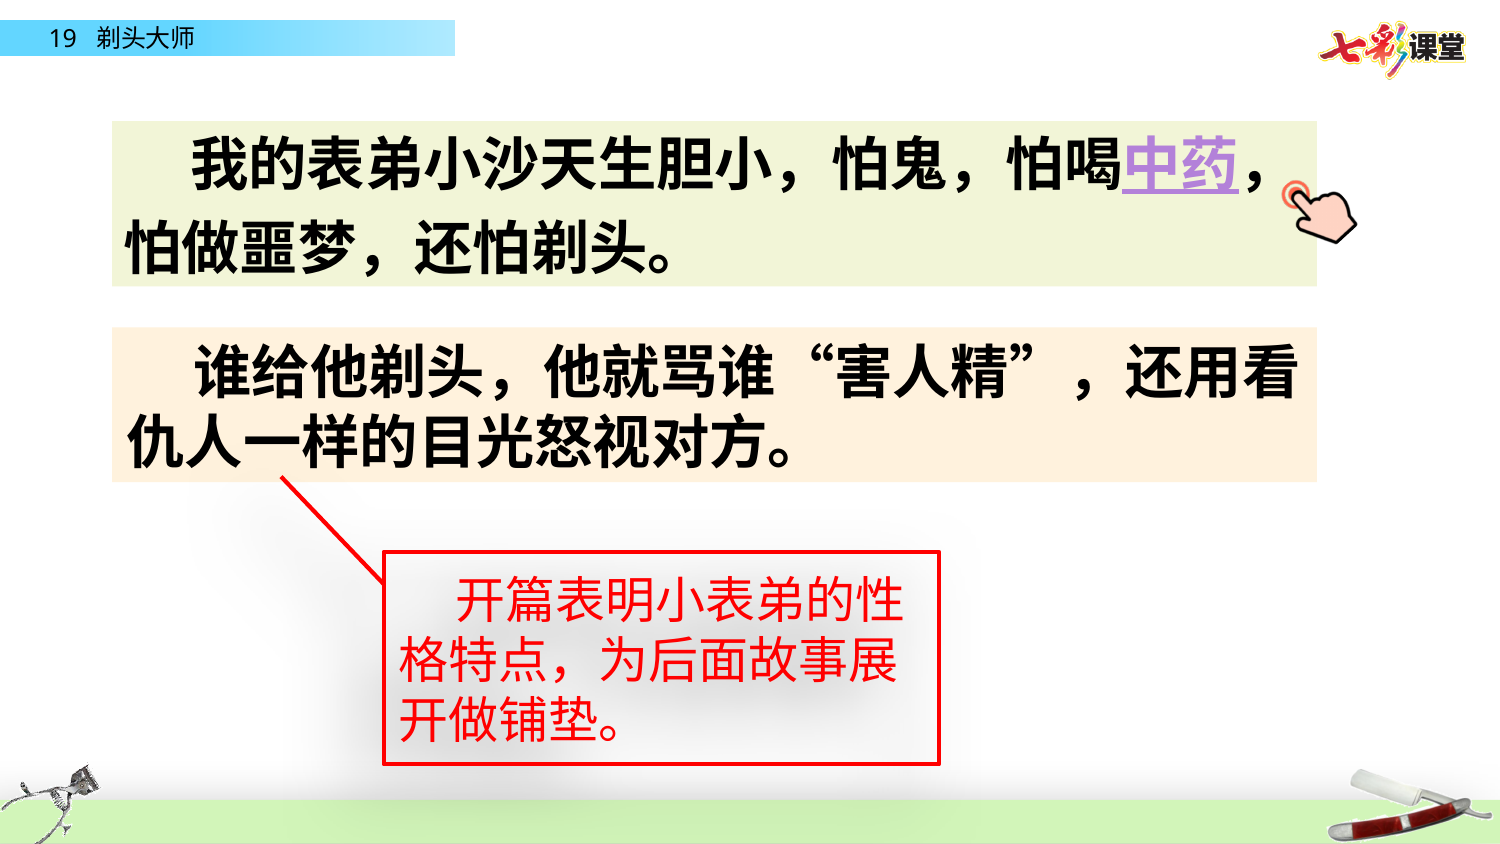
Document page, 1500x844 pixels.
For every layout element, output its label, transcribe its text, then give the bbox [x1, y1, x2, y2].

text_box 我的表弟小沙天生胆小，怕鬼，怕喝中药，怕做噩梦，还怕剃头。 [112, 121, 1317, 287]
picture [1306, 732, 1499, 844]
text_box 谁给他剃头，他就骂谁“害人精”，还用看仇人一样的目光怒视对方。 [112, 327, 1317, 483]
picture [0, 730, 122, 844]
picture [1272, 162, 1363, 256]
text_box 开篇表明小表弟的性格特点，为后面故事展开做铺垫。 [279, 475, 941, 766]
picture [1316, 20, 1468, 80]
